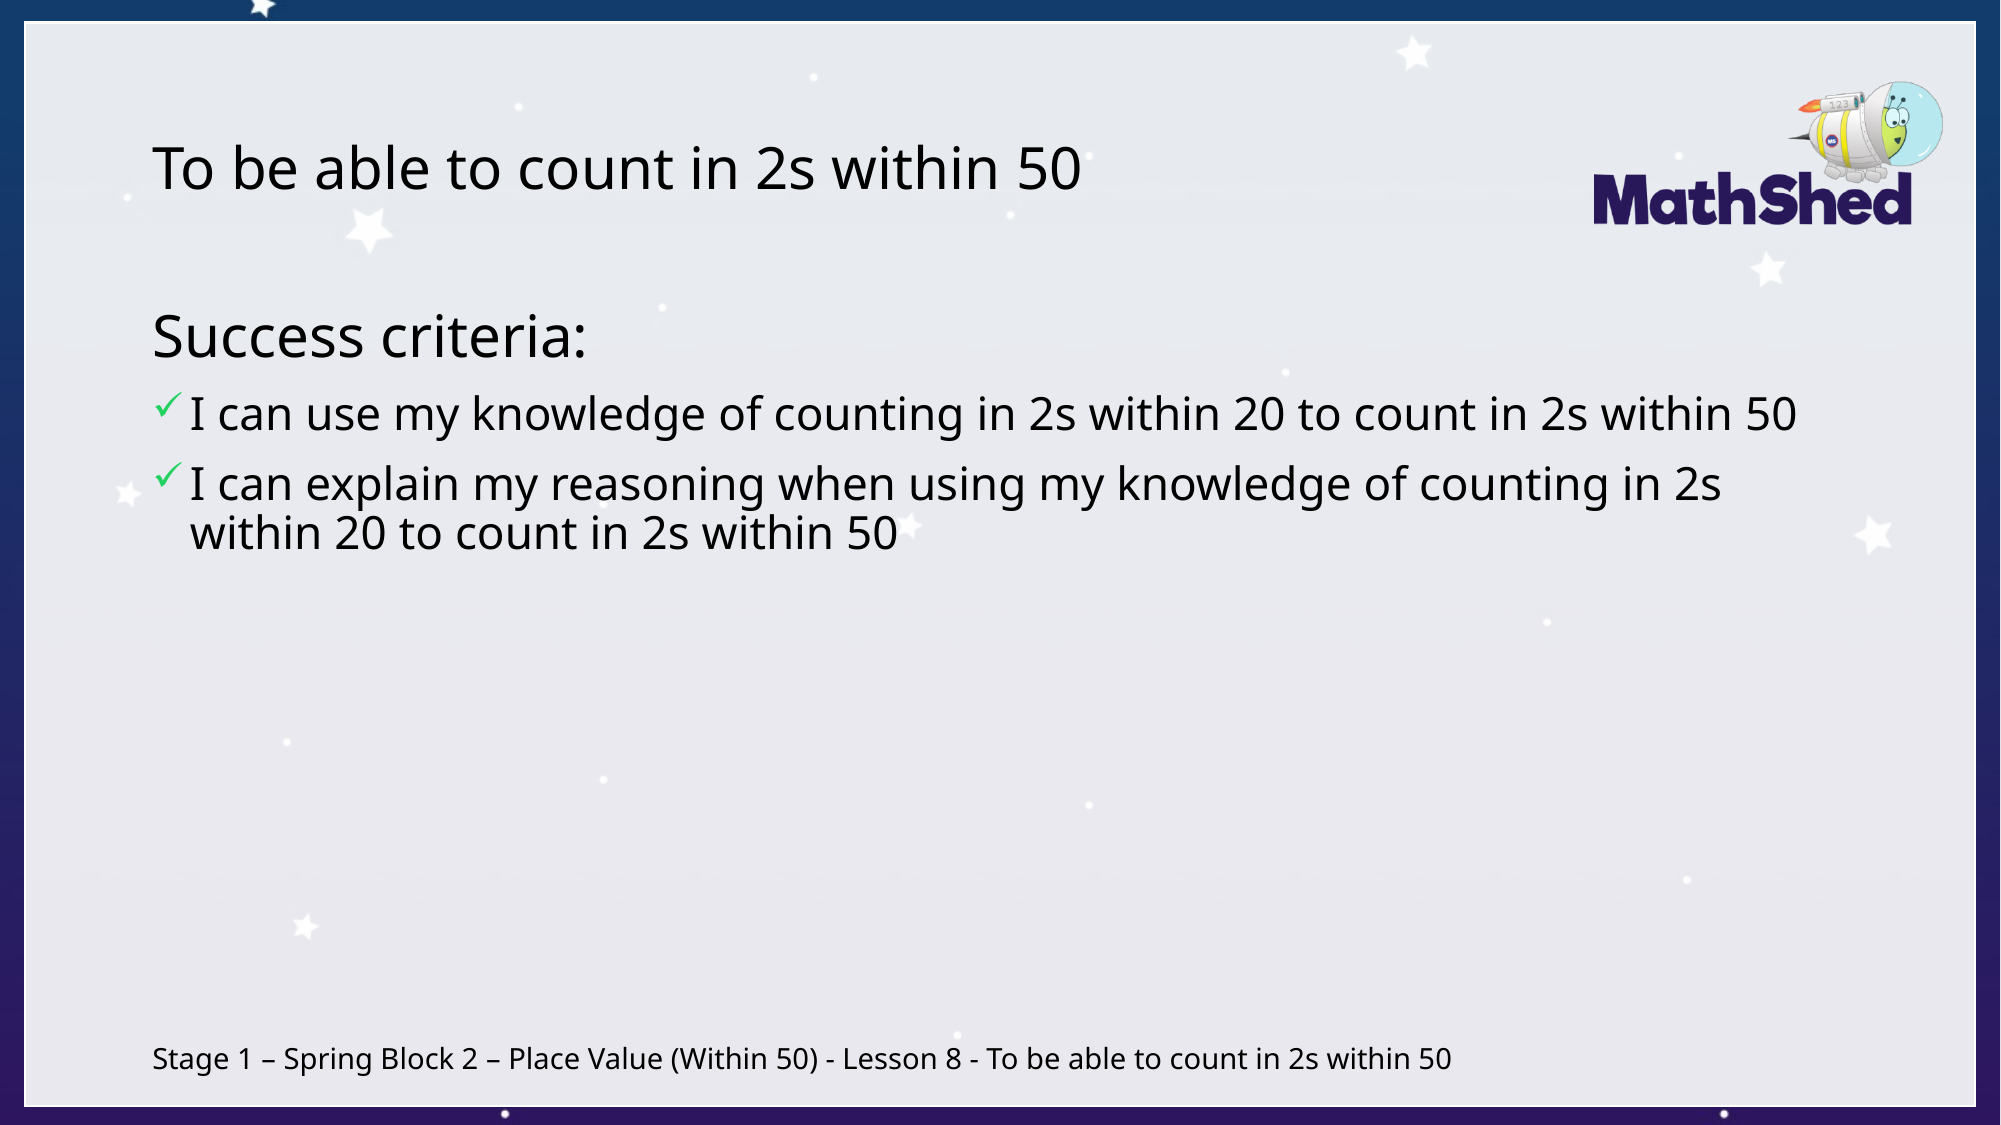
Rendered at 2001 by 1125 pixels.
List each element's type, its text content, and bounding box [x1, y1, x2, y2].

list Success criteria: I can use my knowledge of counting in 2s within 20 to count in 2s within 50 I can explain my reasoning when using my knowledge of counting in 2s within 20 to count in 2s within 50 [137, 299, 1863, 1014]
footer Stage 1 – Spring Block 2 – Place Value (Within 50) - Lesson 8 - To be able to count in 2s within 50 [137, 1033, 1863, 1093]
picture [0, 0, 2001, 1125]
title To be able to count in 2s within 50 [137, 59, 1578, 278]
